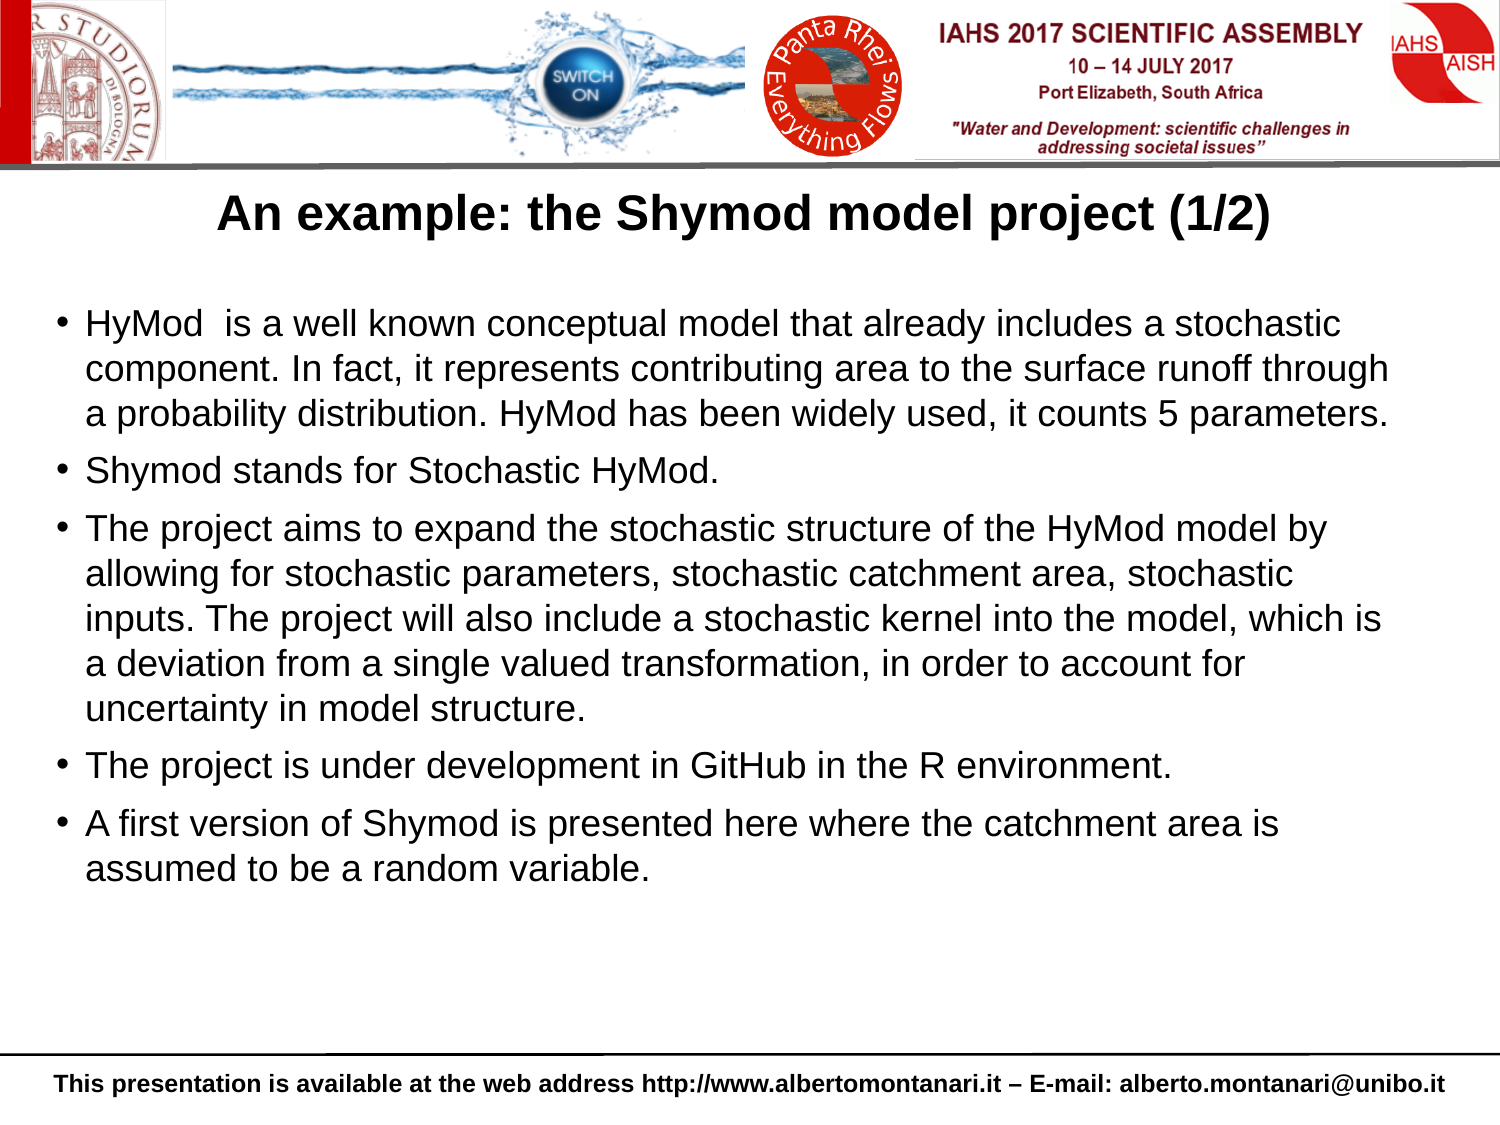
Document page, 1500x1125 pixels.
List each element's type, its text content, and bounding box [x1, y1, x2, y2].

text_box An example: the Shymod model project (1/2) [41, 172, 1447, 248]
picture [172, 2, 745, 161]
text_box HyMod is a well known conceptual model that already includes a stochastic component. In fact, it represents contributing area to the surface runoff through a probability distribution. HyMod has been widely used, it counts 5 parameters. Shymod stands for Stochastic HyMod. The project aims to expand the stochastic structure of the HyMod model by allowing for stochastic parameters, stochastic catchment area, stochastic inputs. The project will also include a stochastic kernel into the model, which is a deviation from a single valued transformation, in order to account for uncertainty in model structure. The project is under development in GitHub in the R environment. A first version of Shymod is presented here where the catchment area is assumed to be a random variable. [41, 291, 1424, 897]
picture [31, 0, 167, 161]
picture [750, 0, 1500, 172]
